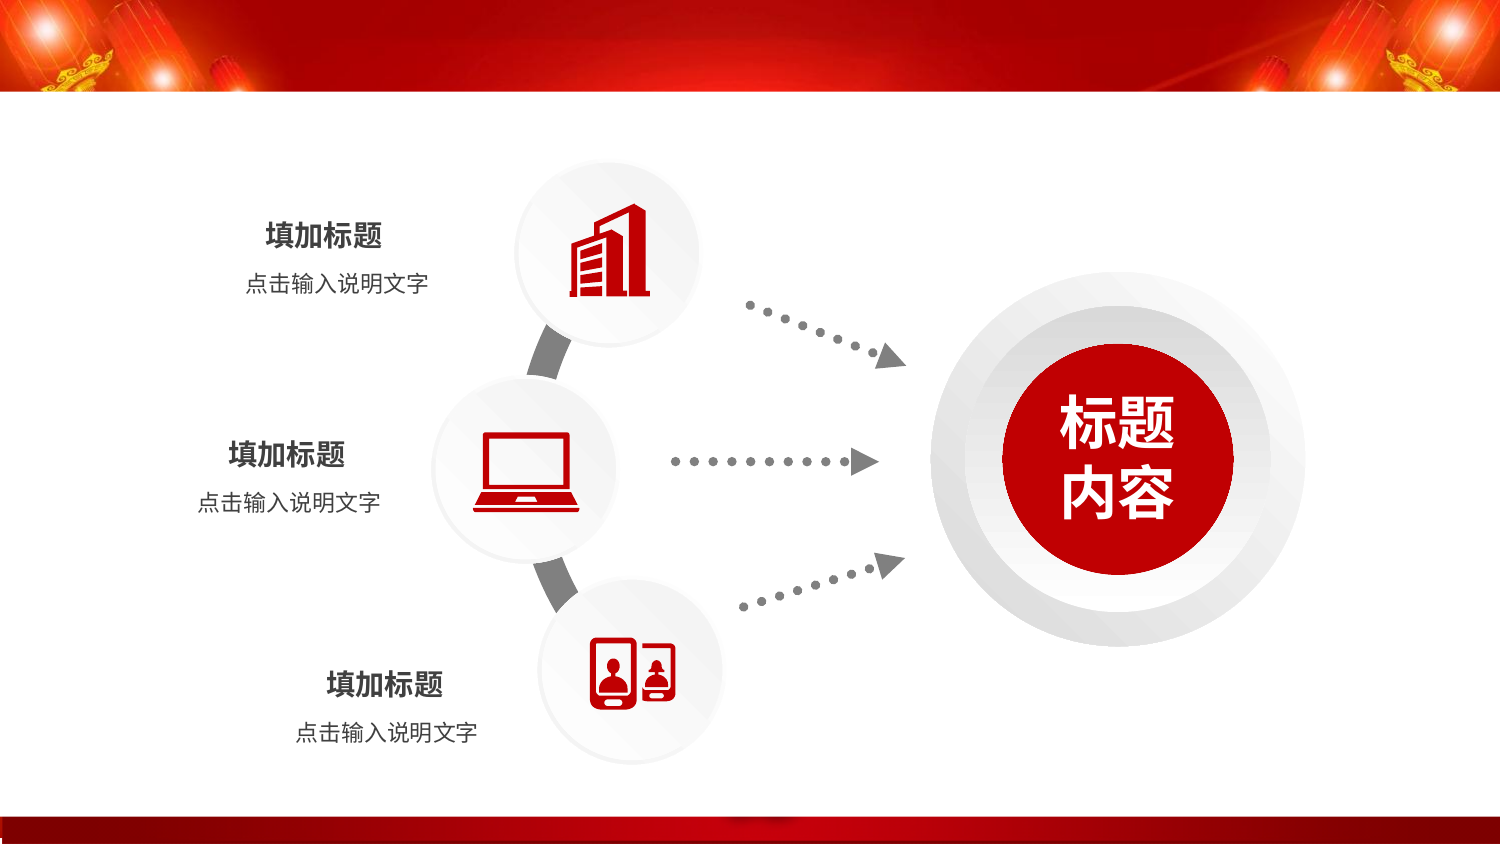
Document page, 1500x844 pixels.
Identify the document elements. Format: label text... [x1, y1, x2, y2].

text_box 点击输入说明文字 [291, 718, 483, 747]
text_box [892, 355, 907, 368]
text_box 填加标题 [289, 666, 481, 702]
picture [0, 817, 1500, 844]
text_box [514, 158, 704, 348]
picture [0, 0, 1500, 91]
text_box 填加标题 [238, 217, 409, 253]
text_box 点击输入说明文字 [238, 269, 437, 297]
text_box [537, 575, 727, 765]
text_box [866, 455, 880, 468]
text_box [891, 555, 906, 568]
text_box [527, 356, 565, 373]
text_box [431, 374, 621, 564]
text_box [930, 271, 1306, 647]
text_box 点击输入说明文字 [193, 488, 386, 517]
text_box 填加标题 [177, 436, 396, 472]
